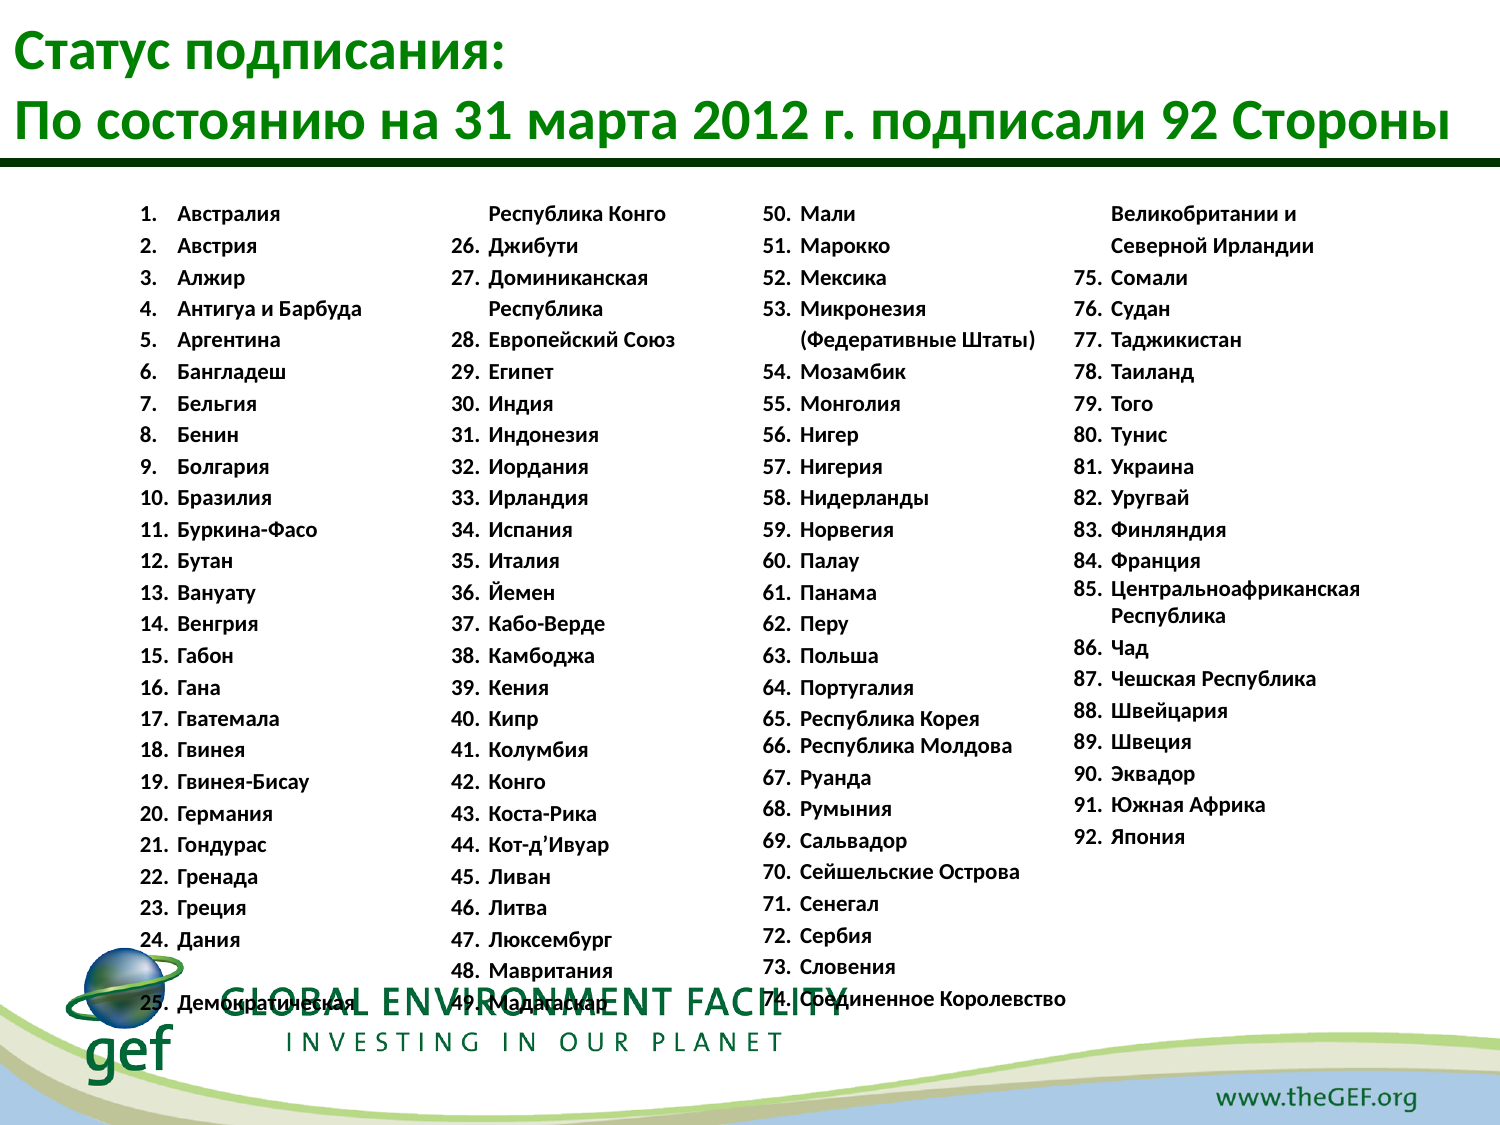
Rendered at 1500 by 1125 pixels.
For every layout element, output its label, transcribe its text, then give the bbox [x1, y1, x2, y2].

picture [0, 920, 1500, 1125]
text_box Статус подписания: По состоянию на 31 марта 2012 г. подписали 92 Стороны [0, 0, 1500, 158]
text_box Австралия Австрия Алжир Антигуа и Барбуда Аргентина Бангладеш Бельгия Бенин Болгария Бразилия Буркина-Фасо Бутан Вануату Венгрия Габон Гана Гватемала Гвинея Гвинея-Бисау Германия Гондурас Гренада Греция Дания Демократическая Республика Конго Джибути Доминиканская Республика Европейский Союз Египет Индия Индонезия Иордания Ирландия Испания Италия Йемен Кабо-Верде Камбоджа Кения Кипр Колумбия Конго Коста-Рика Кот-д’Ивуар Ливан Литва Люксембург Мавритания Мадагаскар Мали Марокко Мексика Микронезия (Федеративные Штаты) Мозамбик Монголия Нигер Нигерия Нидерланды Норвегия Палау Панама Перу Польша Португалия Республика Корея Республика Молдова Руанда Румыния Сальвадор Сейшельские Острова Сенегал Сербия Словения Соединенное Королевство Великобритании и Северной Ирландии Сомали Судан Таджикистан Таиланд Того Тунис Украина Уругвай Финляндия Франция Центральноафриканская Республика Чад Чешская Республика Швейцария Швеция Эквадор Южная Африка Япония [124, 187, 1400, 1045]
